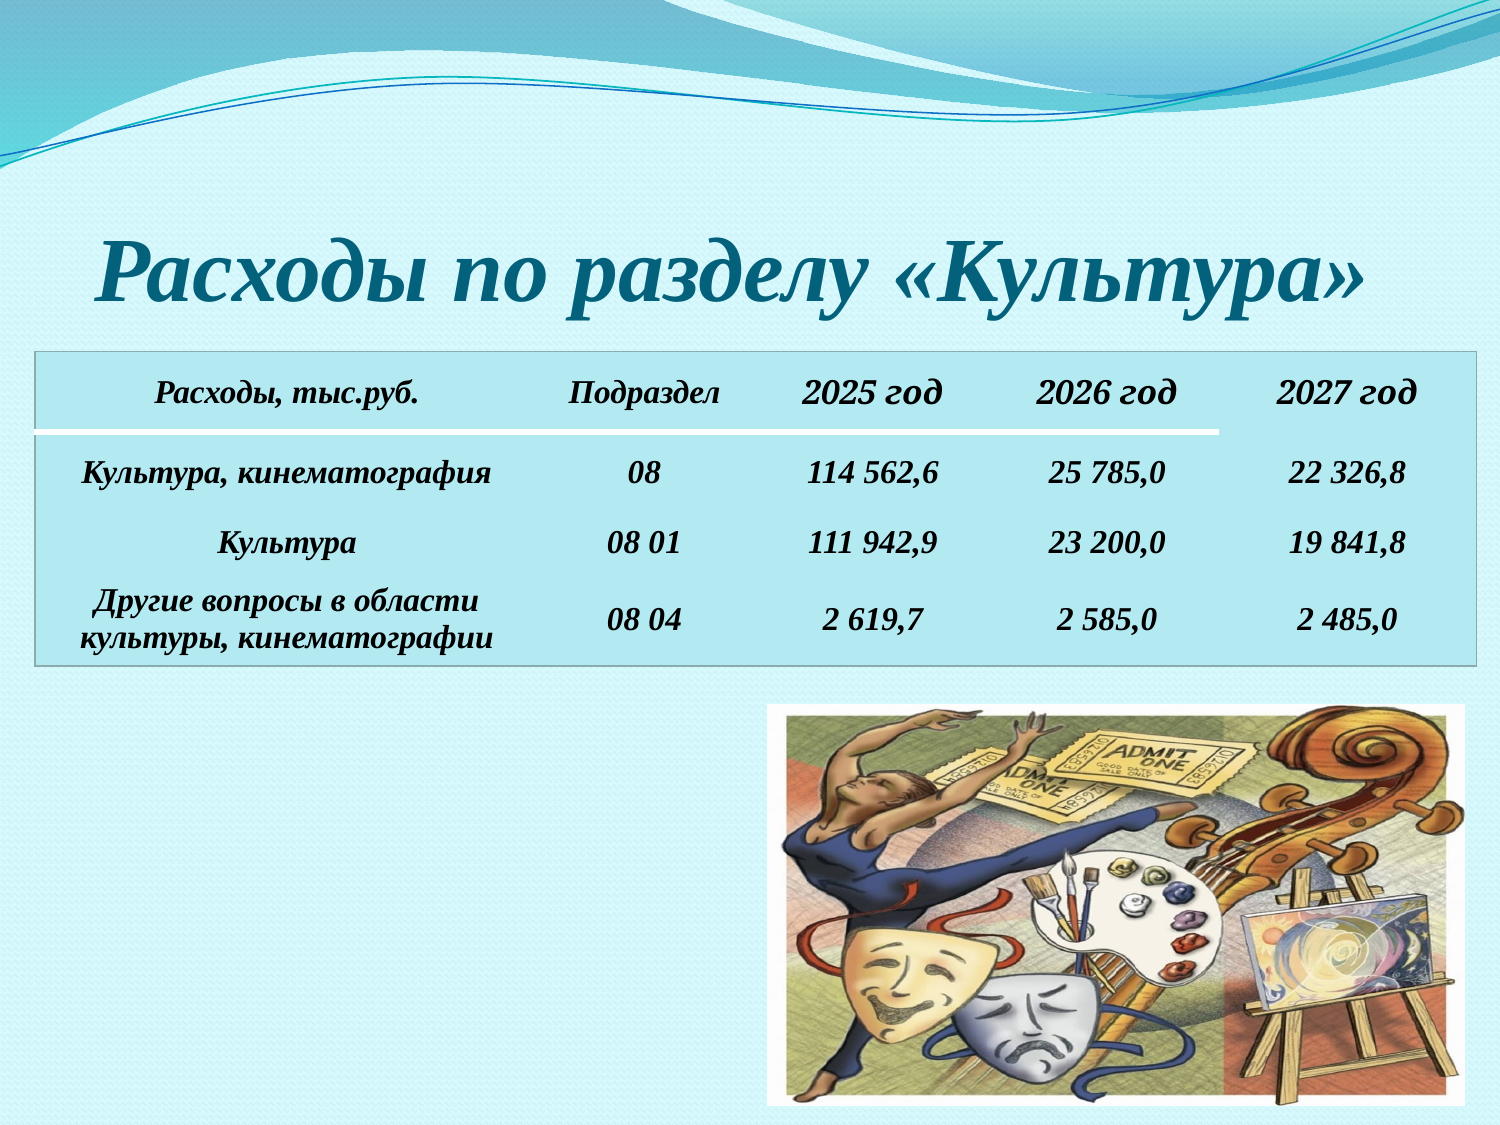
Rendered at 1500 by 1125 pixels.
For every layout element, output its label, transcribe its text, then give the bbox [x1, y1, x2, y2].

table_header Расходы, тыс.руб. [36, 352, 539, 429]
title Расходы по разделу «Культура» [23, 128, 1465, 446]
table_cell 114 562,6 [750, 435, 996, 512]
table_header 2026 год [996, 352, 1219, 429]
table_header Подраздел [539, 352, 750, 429]
table_cell 111 942,9 [750, 512, 996, 572]
table_cell 2 485,0 [1219, 572, 1476, 665]
picture [767, 703, 1466, 1107]
table_cell 08 [539, 435, 750, 512]
table_header 2027 год [1219, 352, 1476, 432]
table_cell 08 04 [539, 572, 750, 665]
table_cell 25 785,0 [996, 435, 1219, 512]
table_cell Культура, кинематография [36, 435, 539, 512]
table_cell 2 585,0 [996, 572, 1219, 665]
table_cell 22 326,8 [1219, 432, 1476, 512]
table_cell Другие вопросы в области культуры, кинематографии [36, 572, 539, 665]
table_cell 08 01 [539, 512, 750, 572]
table_cell Культура [36, 512, 539, 572]
table_header 2025 год [750, 352, 996, 429]
table_cell 19 841,8 [1219, 512, 1476, 572]
table_cell 23 200,0 [996, 512, 1219, 572]
table_cell 2 619,7 [750, 572, 996, 665]
